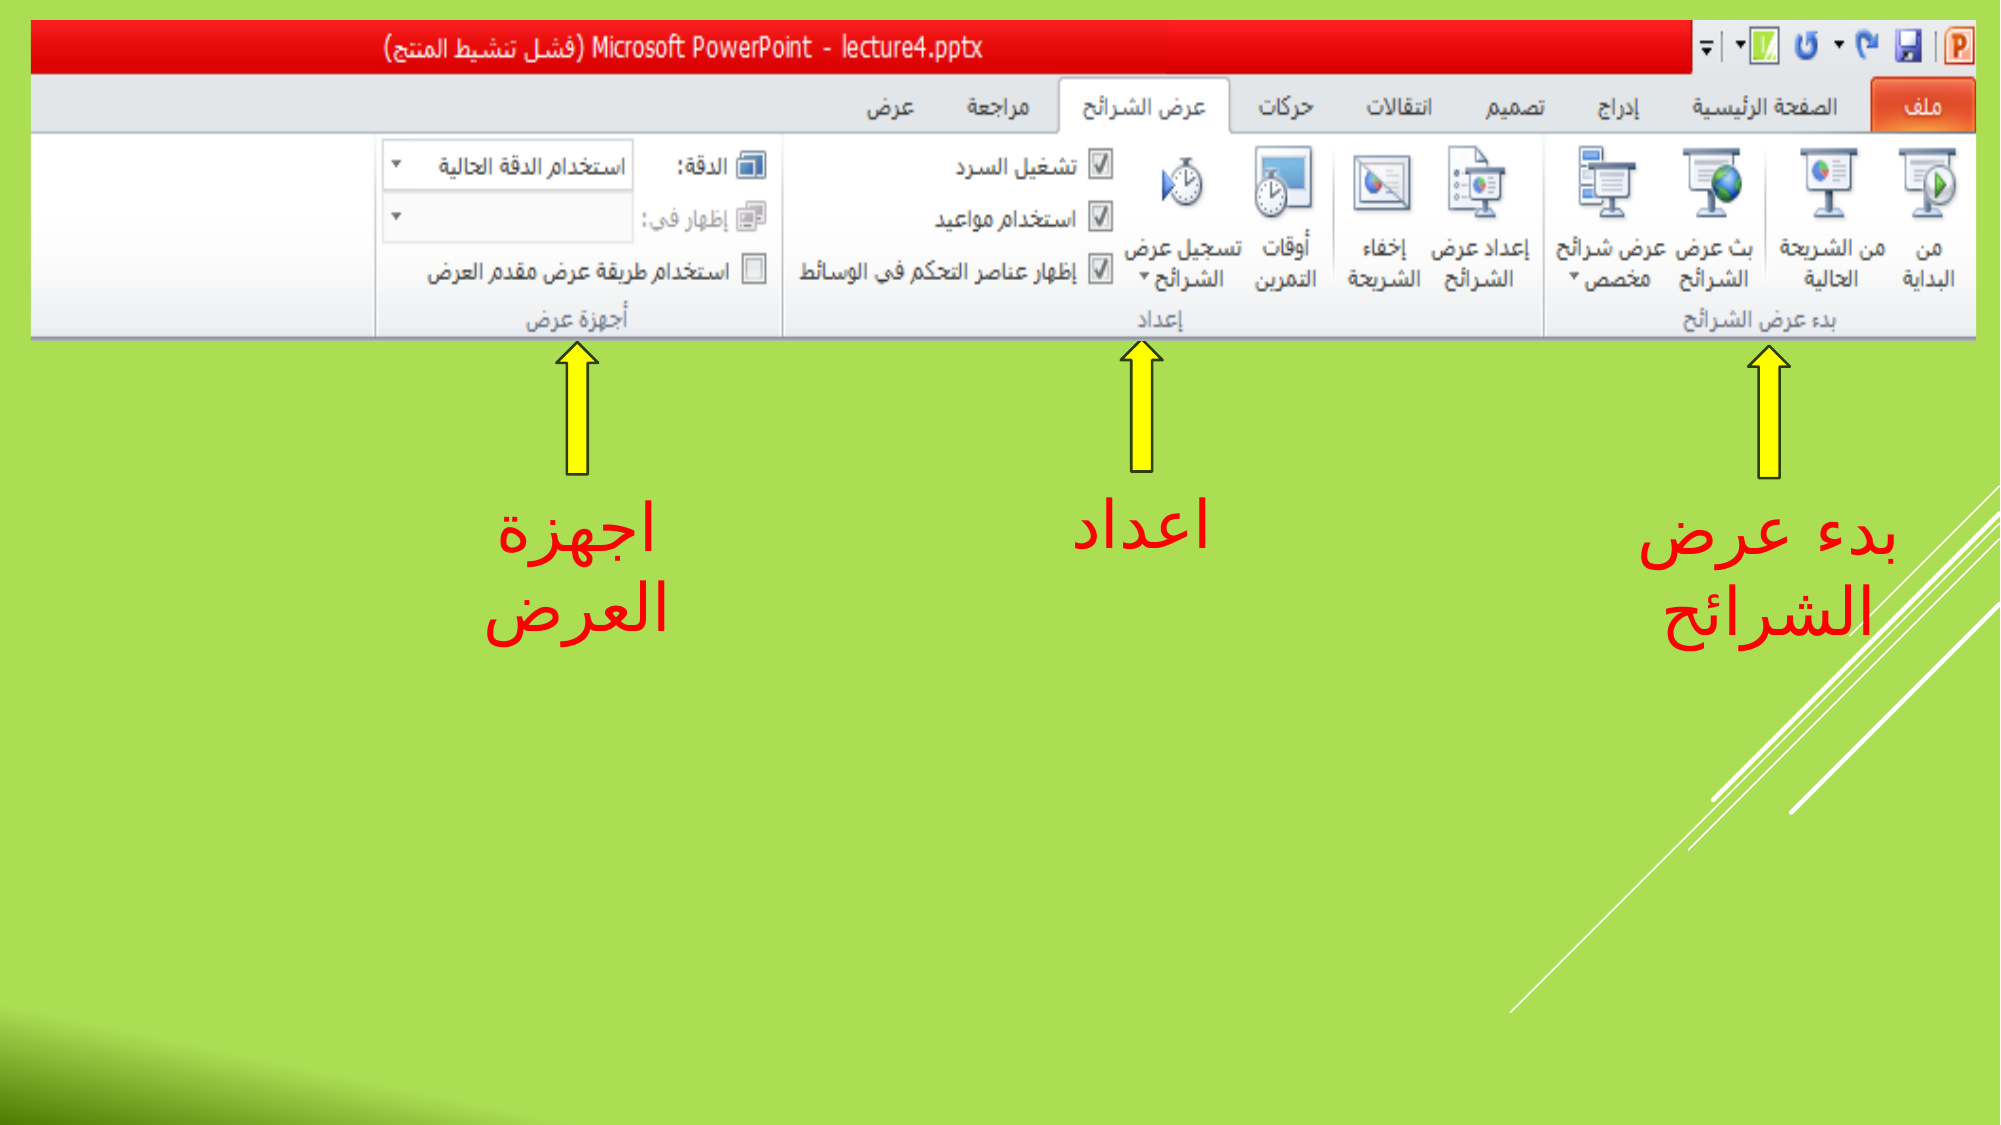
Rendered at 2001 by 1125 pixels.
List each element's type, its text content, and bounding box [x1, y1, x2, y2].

text_box اجهزة العرض [407, 477, 748, 652]
text_box اعداد [971, 474, 1312, 570]
text_box [1119, 341, 1164, 473]
picture [30, 20, 1977, 341]
text_box [1747, 344, 1792, 480]
text_box [555, 341, 600, 476]
text_box بدء عرض الشرائح [1598, 480, 1940, 656]
